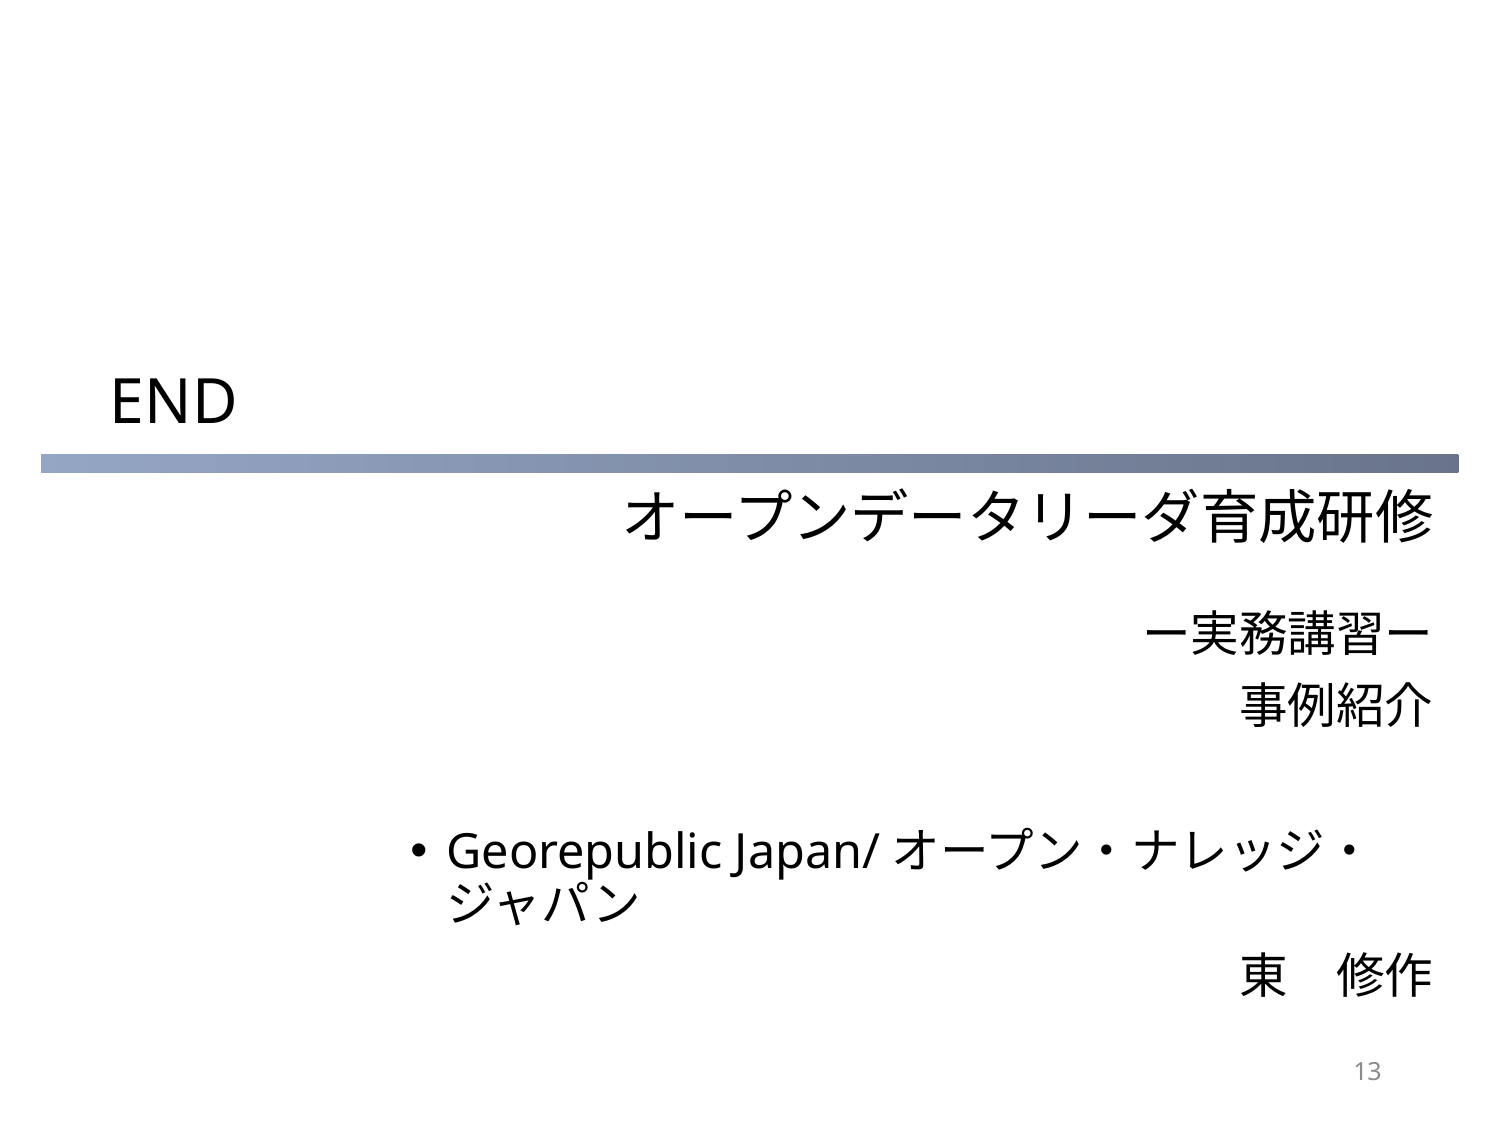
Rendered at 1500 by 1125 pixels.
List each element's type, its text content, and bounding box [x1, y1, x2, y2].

text_box [40, 454, 1460, 474]
text_box END [94, 353, 253, 443]
slide_number 13 [1059, 1042, 1397, 1103]
text_box ー実務講習ー 事例紹介 Georepublic Japan/オープン・ナレッジ・ジャパン 東 修作 [395, 601, 1448, 1012]
text_box オープンデータリーダ育成研修 [573, 480, 1448, 570]
